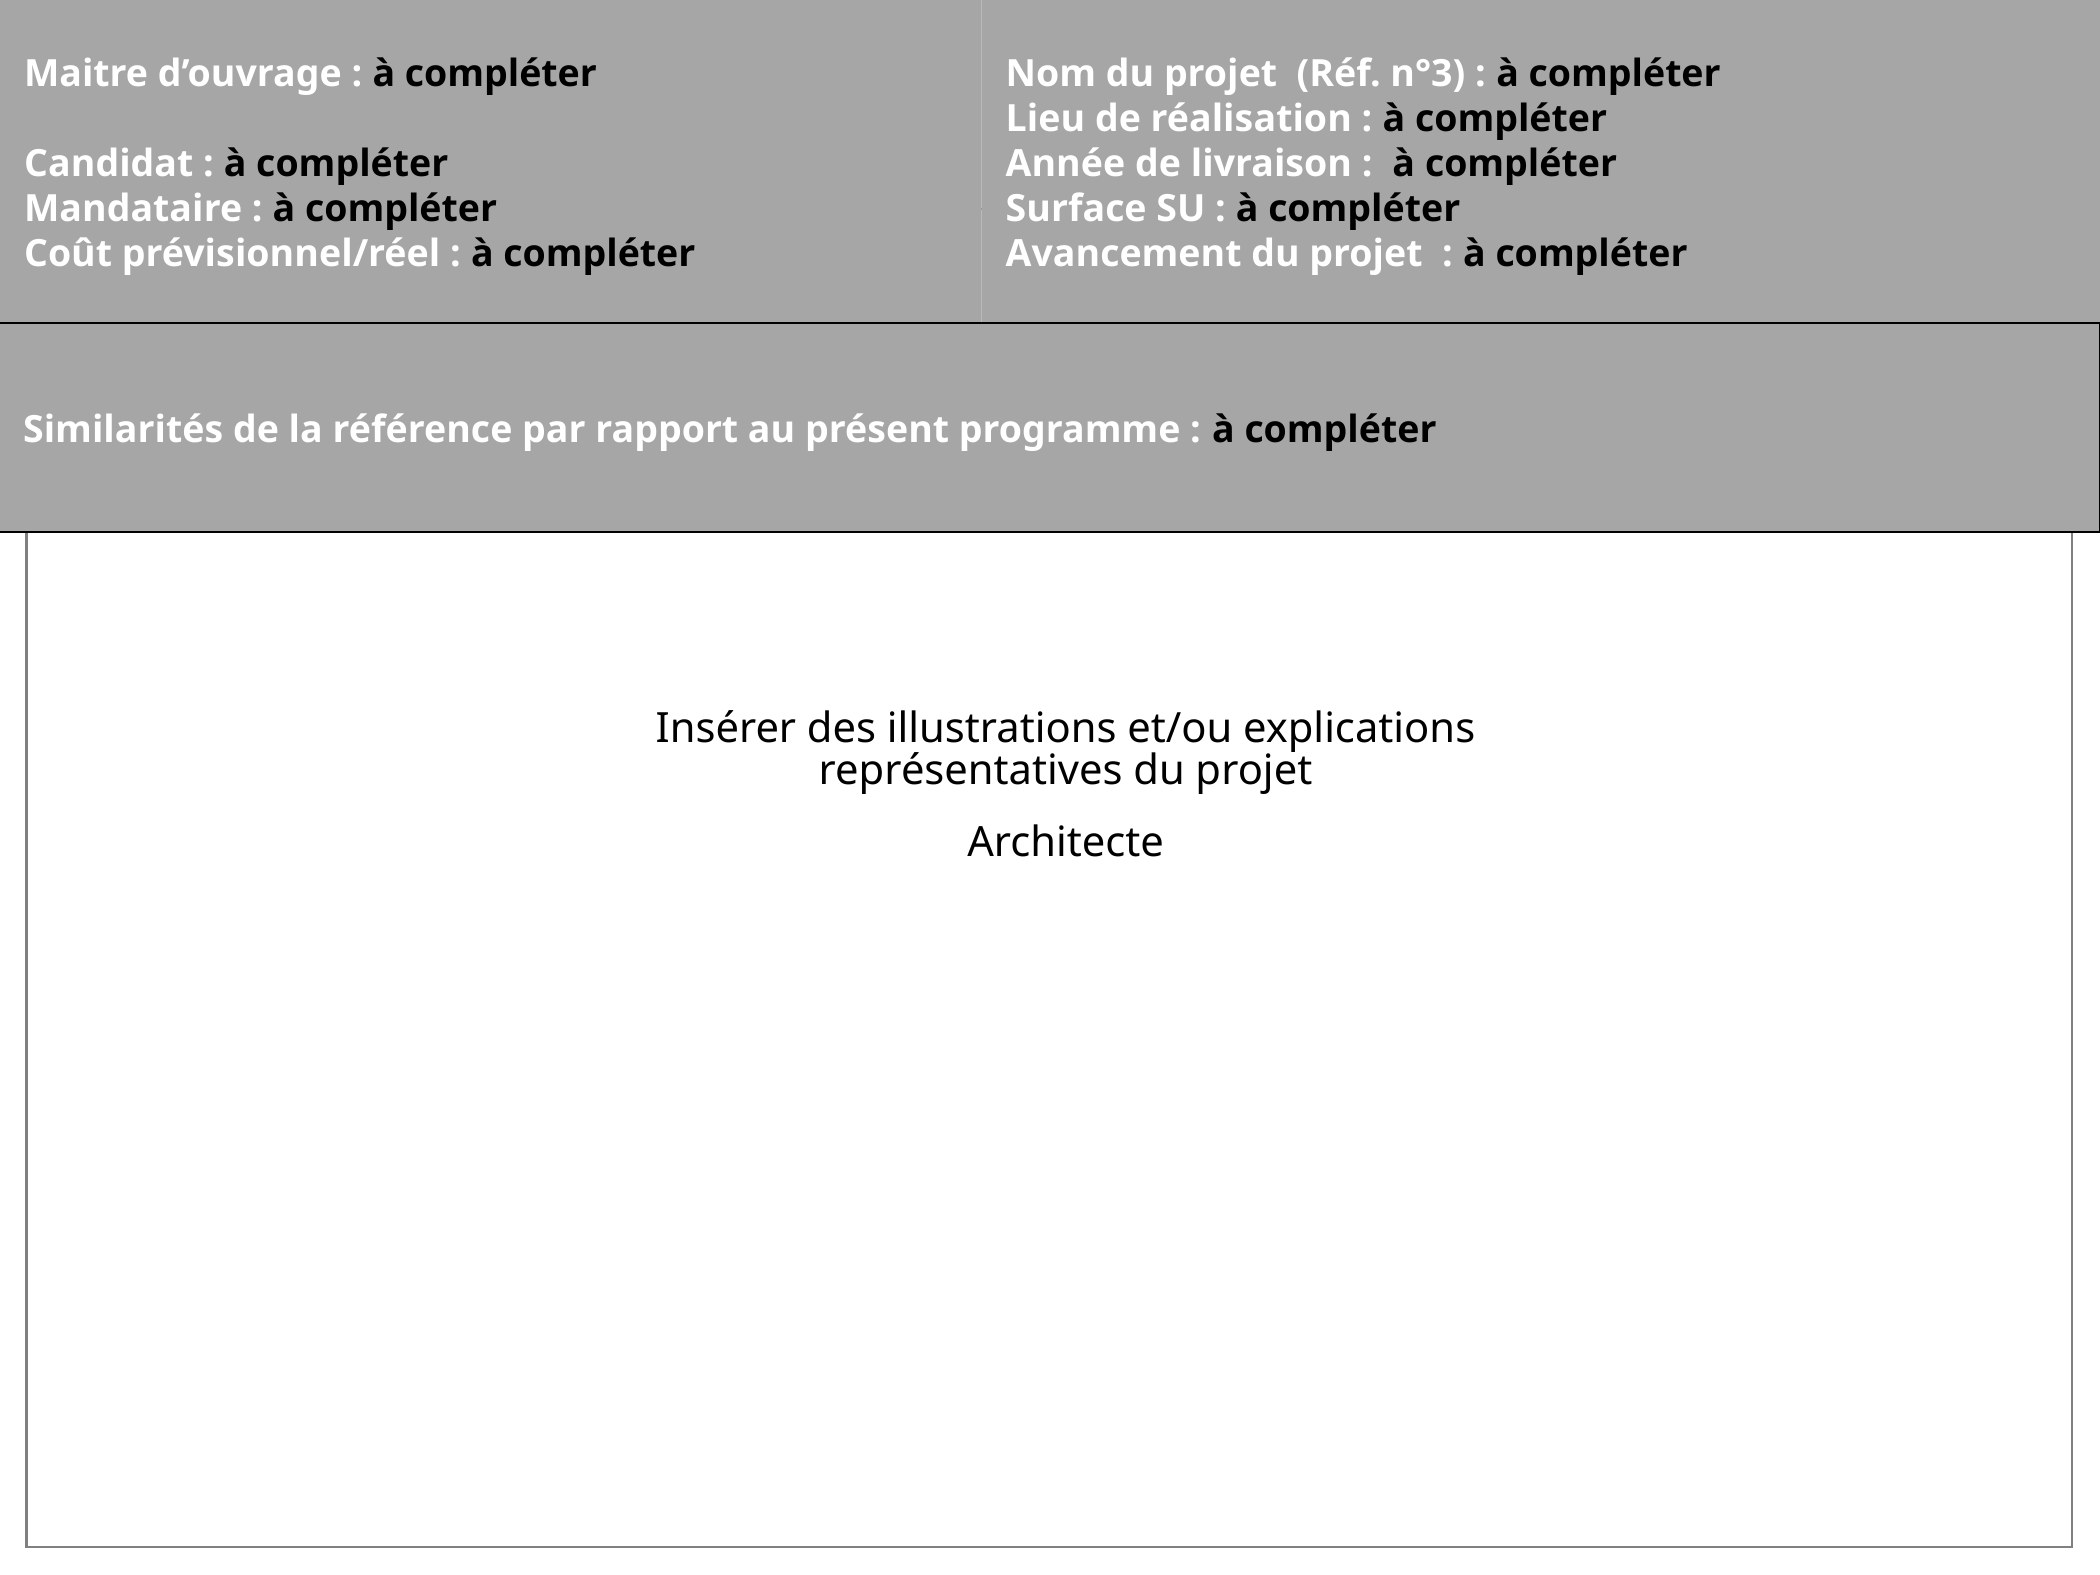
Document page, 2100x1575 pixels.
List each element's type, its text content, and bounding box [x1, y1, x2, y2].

text_box Nom du projet (Réf. n°3) : à compléter Lieu de réalisation : à compléter Année de livraison : à compléter Surface SU : à compléter Avancement du projet : à compléter [982, 0, 2100, 322]
text_box Similarités de la référence par rapport au présent programme : à compléter [0, 322, 2100, 533]
text_box Insérer des illustrations et/ou explications représentatives du projet Architecte [537, 700, 1594, 873]
text_box [25, 533, 2073, 1548]
text_box Maitre d’ouvrage : à compléter Candidat : à compléter Mandataire : à compléter Coût prévisionnel/réel : à compléter [0, 0, 982, 322]
